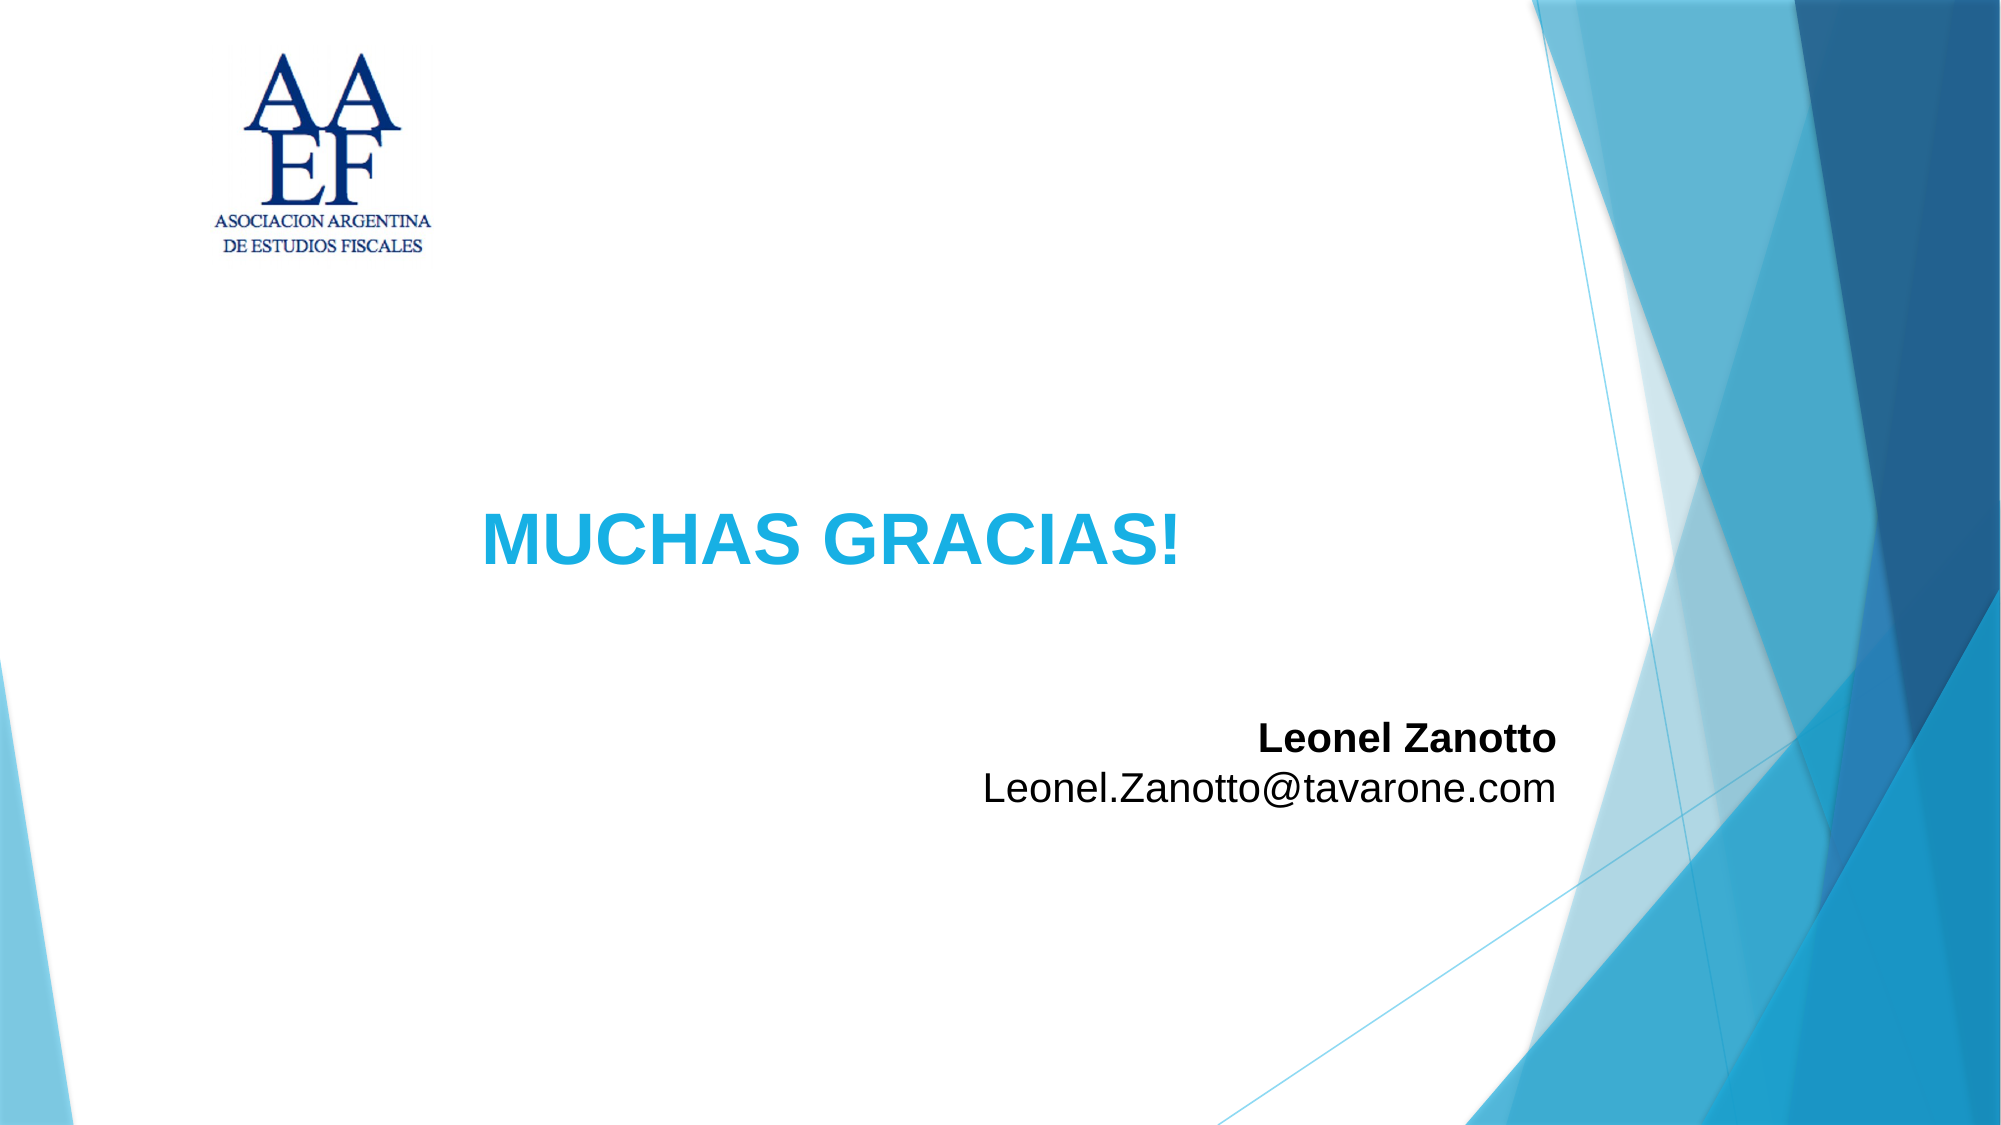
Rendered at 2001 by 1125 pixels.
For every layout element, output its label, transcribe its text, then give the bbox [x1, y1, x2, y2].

picture [209, 45, 434, 270]
text_box MUCHAS GRACIAS! [210, 483, 1456, 587]
text_box Leonel Zanotto Leonel.Zanotto@tavarone.com [637, 703, 1572, 819]
